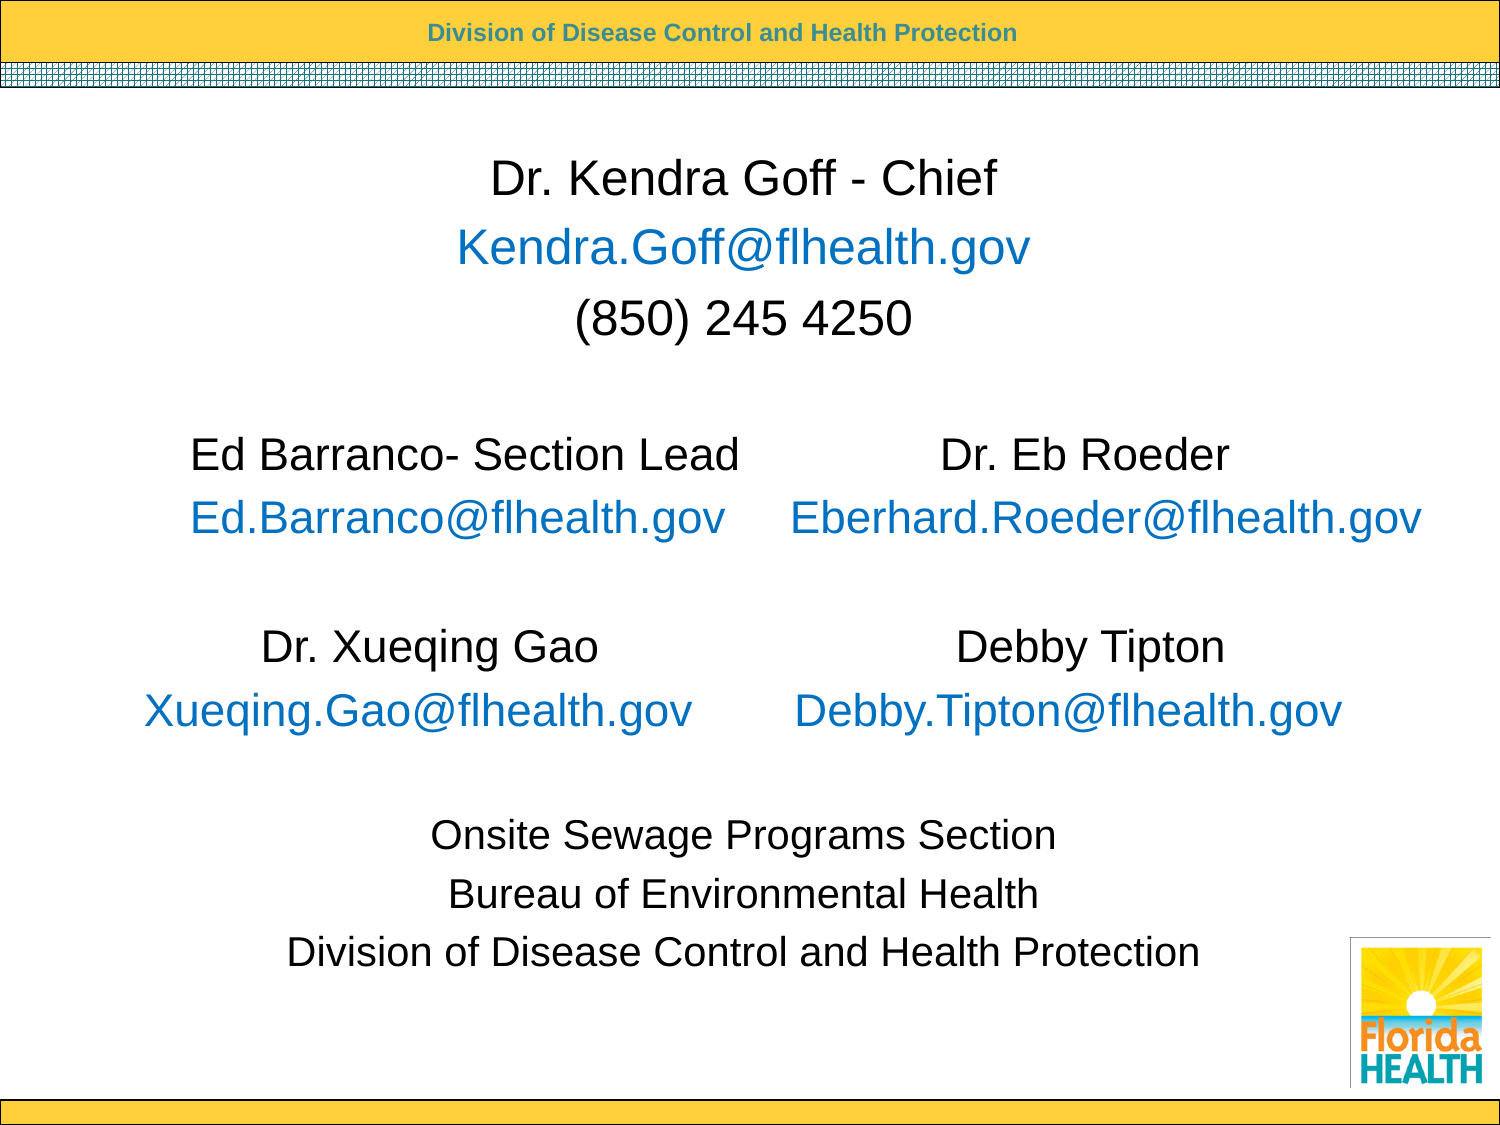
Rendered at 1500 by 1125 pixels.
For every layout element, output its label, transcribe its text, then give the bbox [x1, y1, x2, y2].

subtitle Dr. Kendra Goff - Chief Kendra.Goff@flhealth.gov (850) 245 4250 Ed Barranco- Section Lead Dr. Eb Roeder Ed.Barranco@flhealth.gov Eberhard.Roeder@flhealth.gov Dr. Xueqing Gao Debby Tipton Xueqing.Gao@flhealth.gov Debby.Tipton@flhealth.gov Onsite Sewage Programs Section Bureau of Environmental Health Division of Disease Control and Health Protection [24, 137, 1463, 1038]
picture [1350, 937, 1491, 1088]
